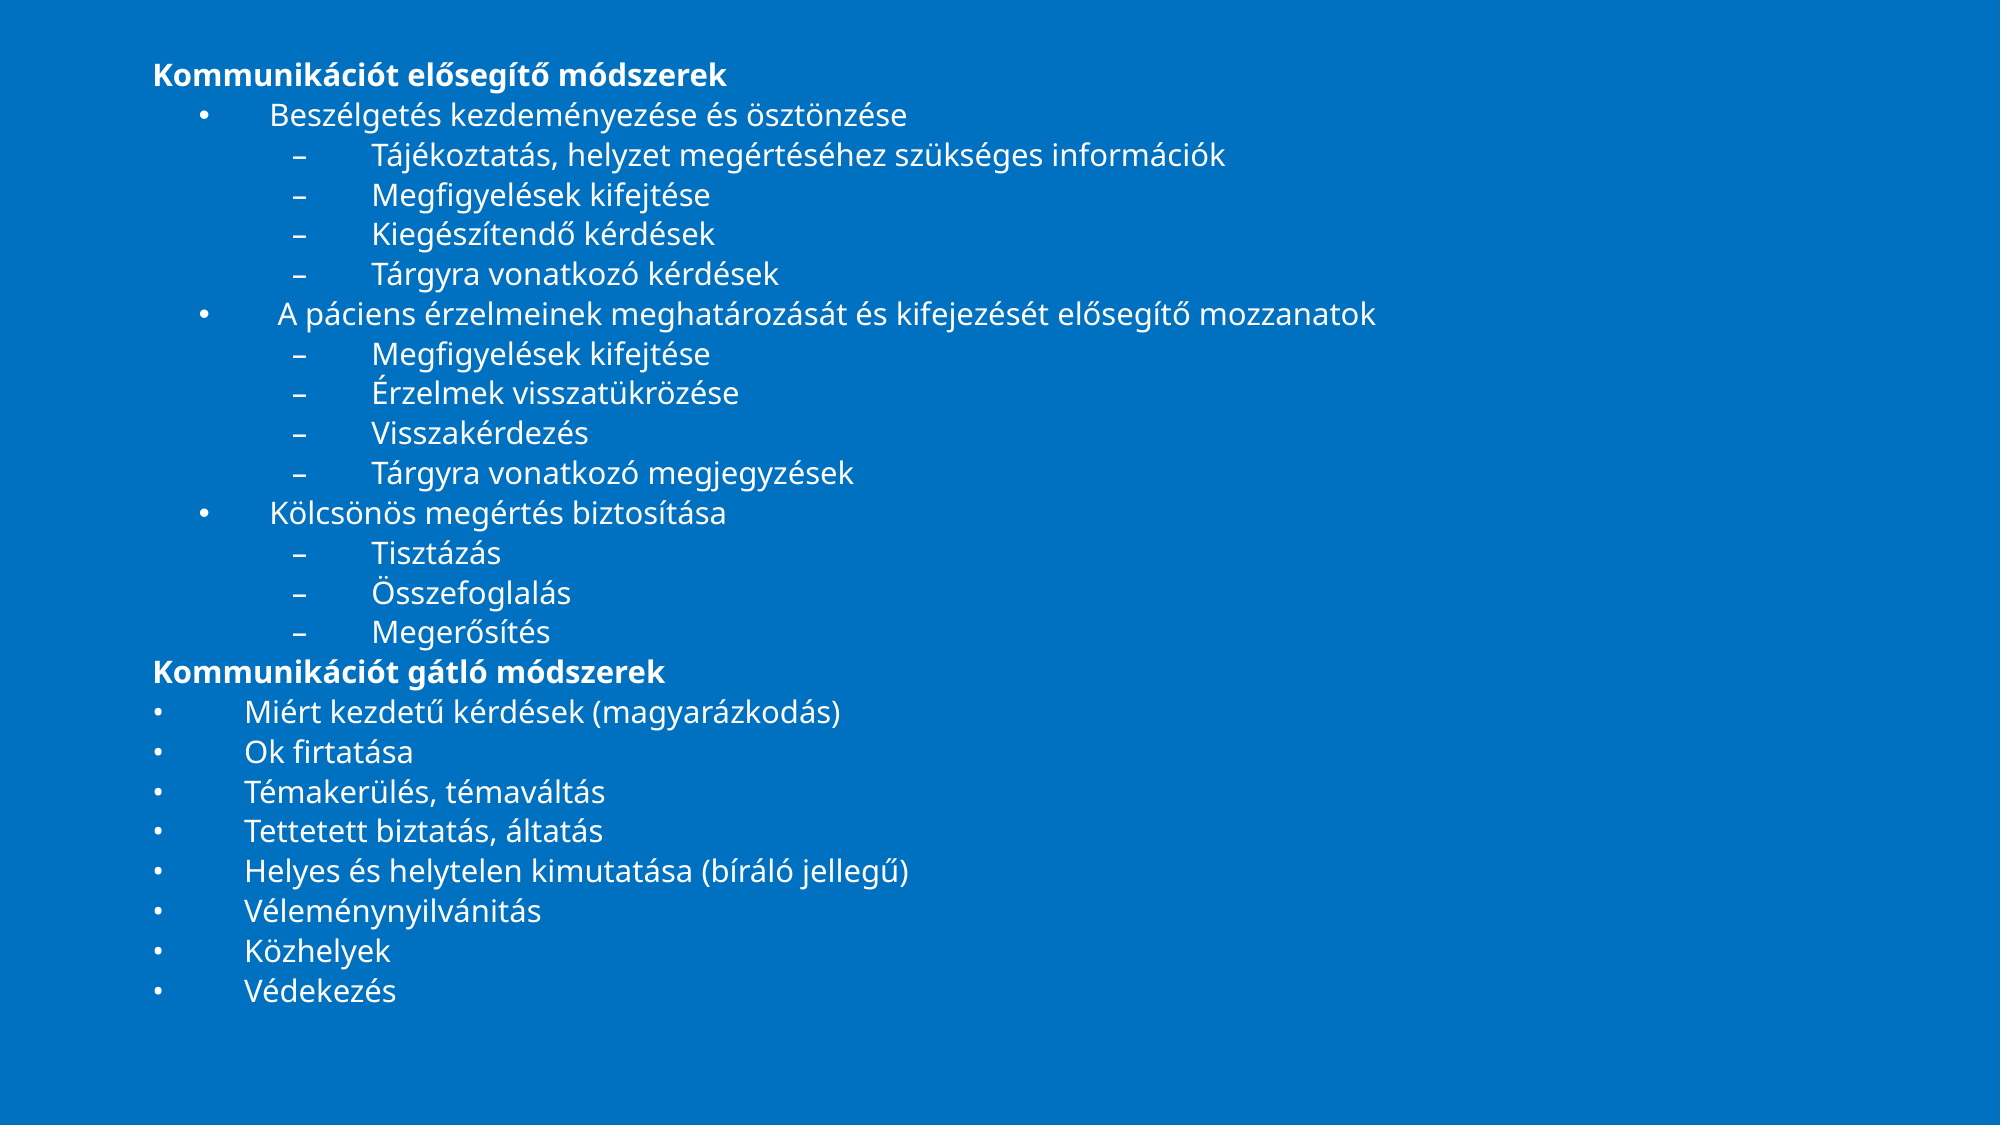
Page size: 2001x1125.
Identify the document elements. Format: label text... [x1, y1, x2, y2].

list Kommunikációt elősegítő módszerek Beszélgetés kezdeményezése és ösztönzése – Tájékoztatás, helyzet megértéséhez szükséges információk – Megfigyelések kifejtése – Kiegészítendő kérdések – Tárgyra vonatkozó kérdések A páciens érzelmeinek meghatározását és kifejezését elősegítő mozzanatok – Megfigyelések kifejtése – Érzelmek visszatükrözése – Visszakérdezés – Tárgyra vonatkozó megjegyzések Kölcsönös megértés biztosítása – Tisztázás – Összefoglalás – Megerősítés Kommunikációt gátló módszerek • Miért kezdetű kérdések (magyarázkodás) • Ok firtatása • Témakerülés, témaváltás • Tettetett biztatás, áltatás • Helyes és helytelen kimutatása (bíráló jellegű) • Véleménynyilvánitás • Közhelyek • Védekezés [137, 52, 1863, 1065]
